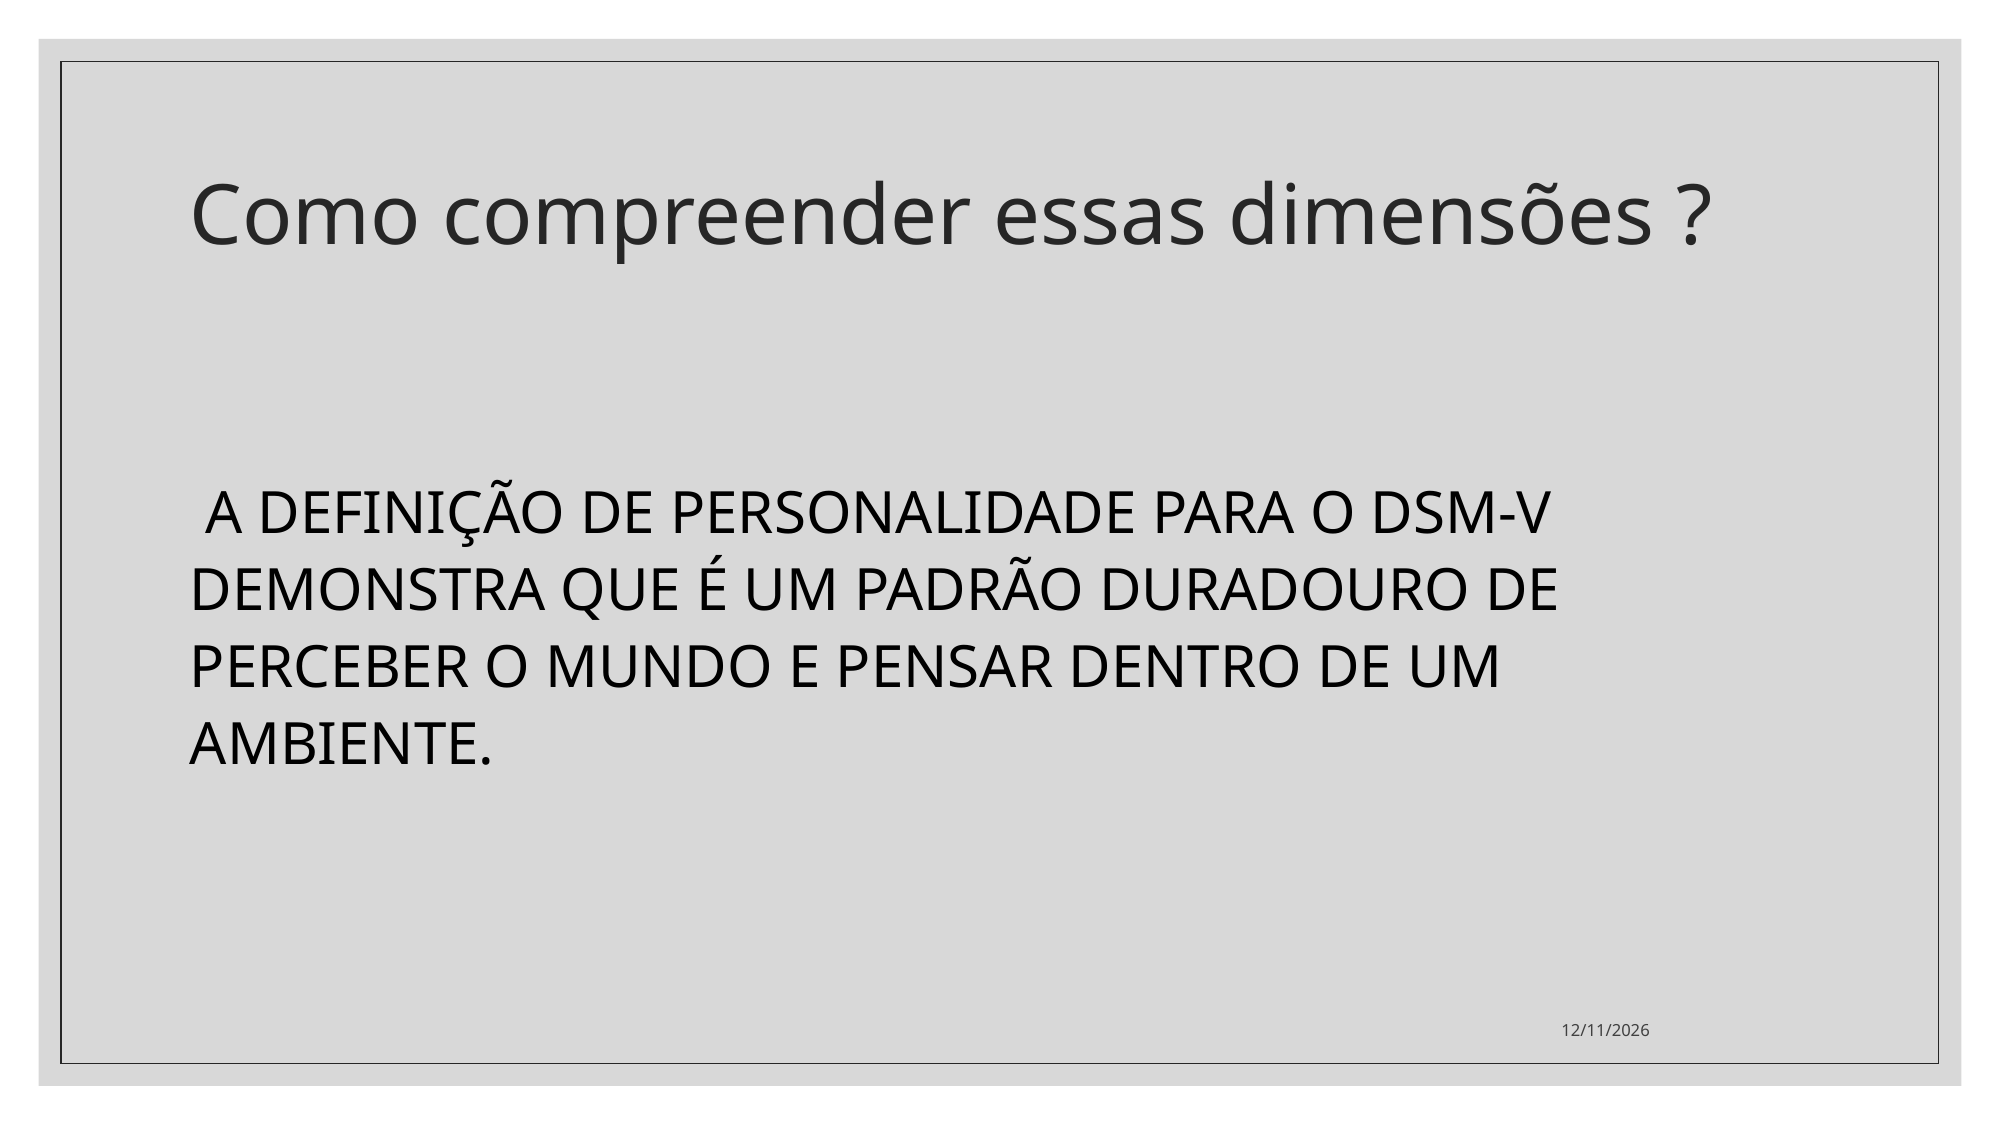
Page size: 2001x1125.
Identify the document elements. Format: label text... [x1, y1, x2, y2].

title Como compreender essas dimensões ? [174, 105, 1825, 331]
list A DEFINIÇÃO DE PERSONALIDADE PARA O DSM-V DEMONSTRA QUE É UM PADRÃO DURADOURO DE PERCEBER O MUNDO E PENSAR DENTRO DE UM AMBIENTE. [174, 345, 1825, 977]
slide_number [1190, 990, 1665, 1050]
